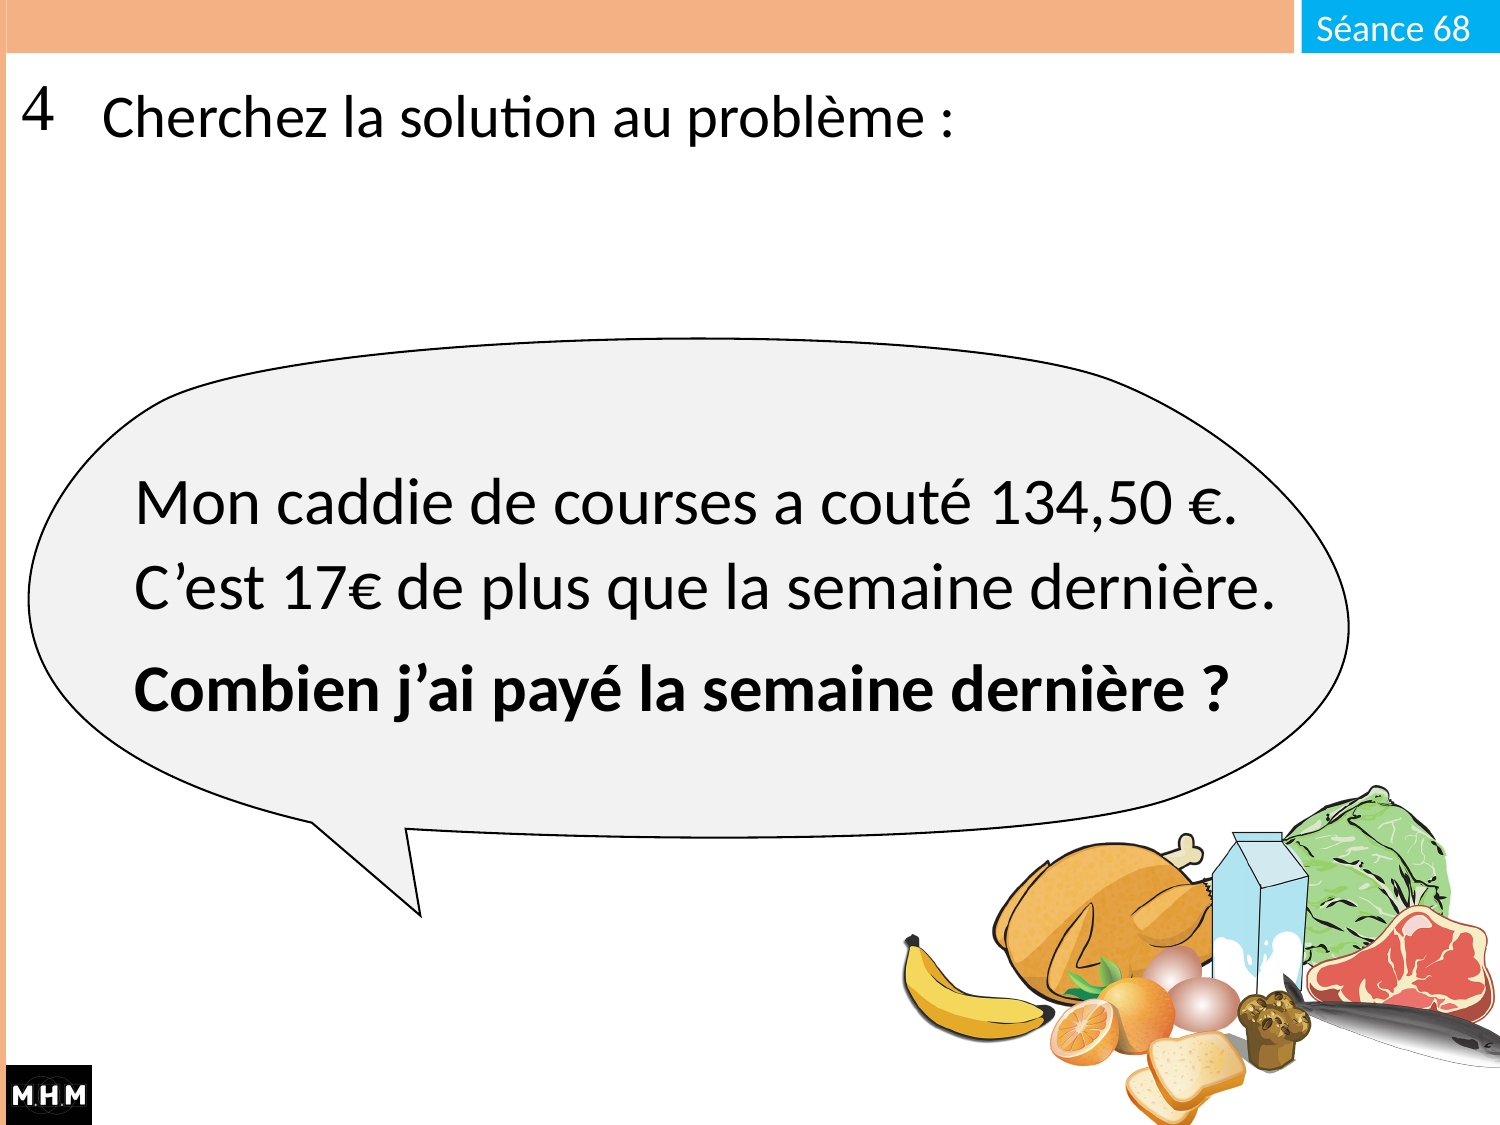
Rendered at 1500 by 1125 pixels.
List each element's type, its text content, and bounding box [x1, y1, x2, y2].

text_box Mon caddie de courses a couté 134,50 €. C’est 17€ de plus que la semaine dernière. Combien j’ai payé la semaine dernière ? [119, 444, 1349, 733]
picture [899, 785, 1500, 1125]
picture [6, 1065, 92, 1125]
text_box [27, 337, 1295, 919]
title Cherchez la solution au problème : [87, 32, 1382, 158]
